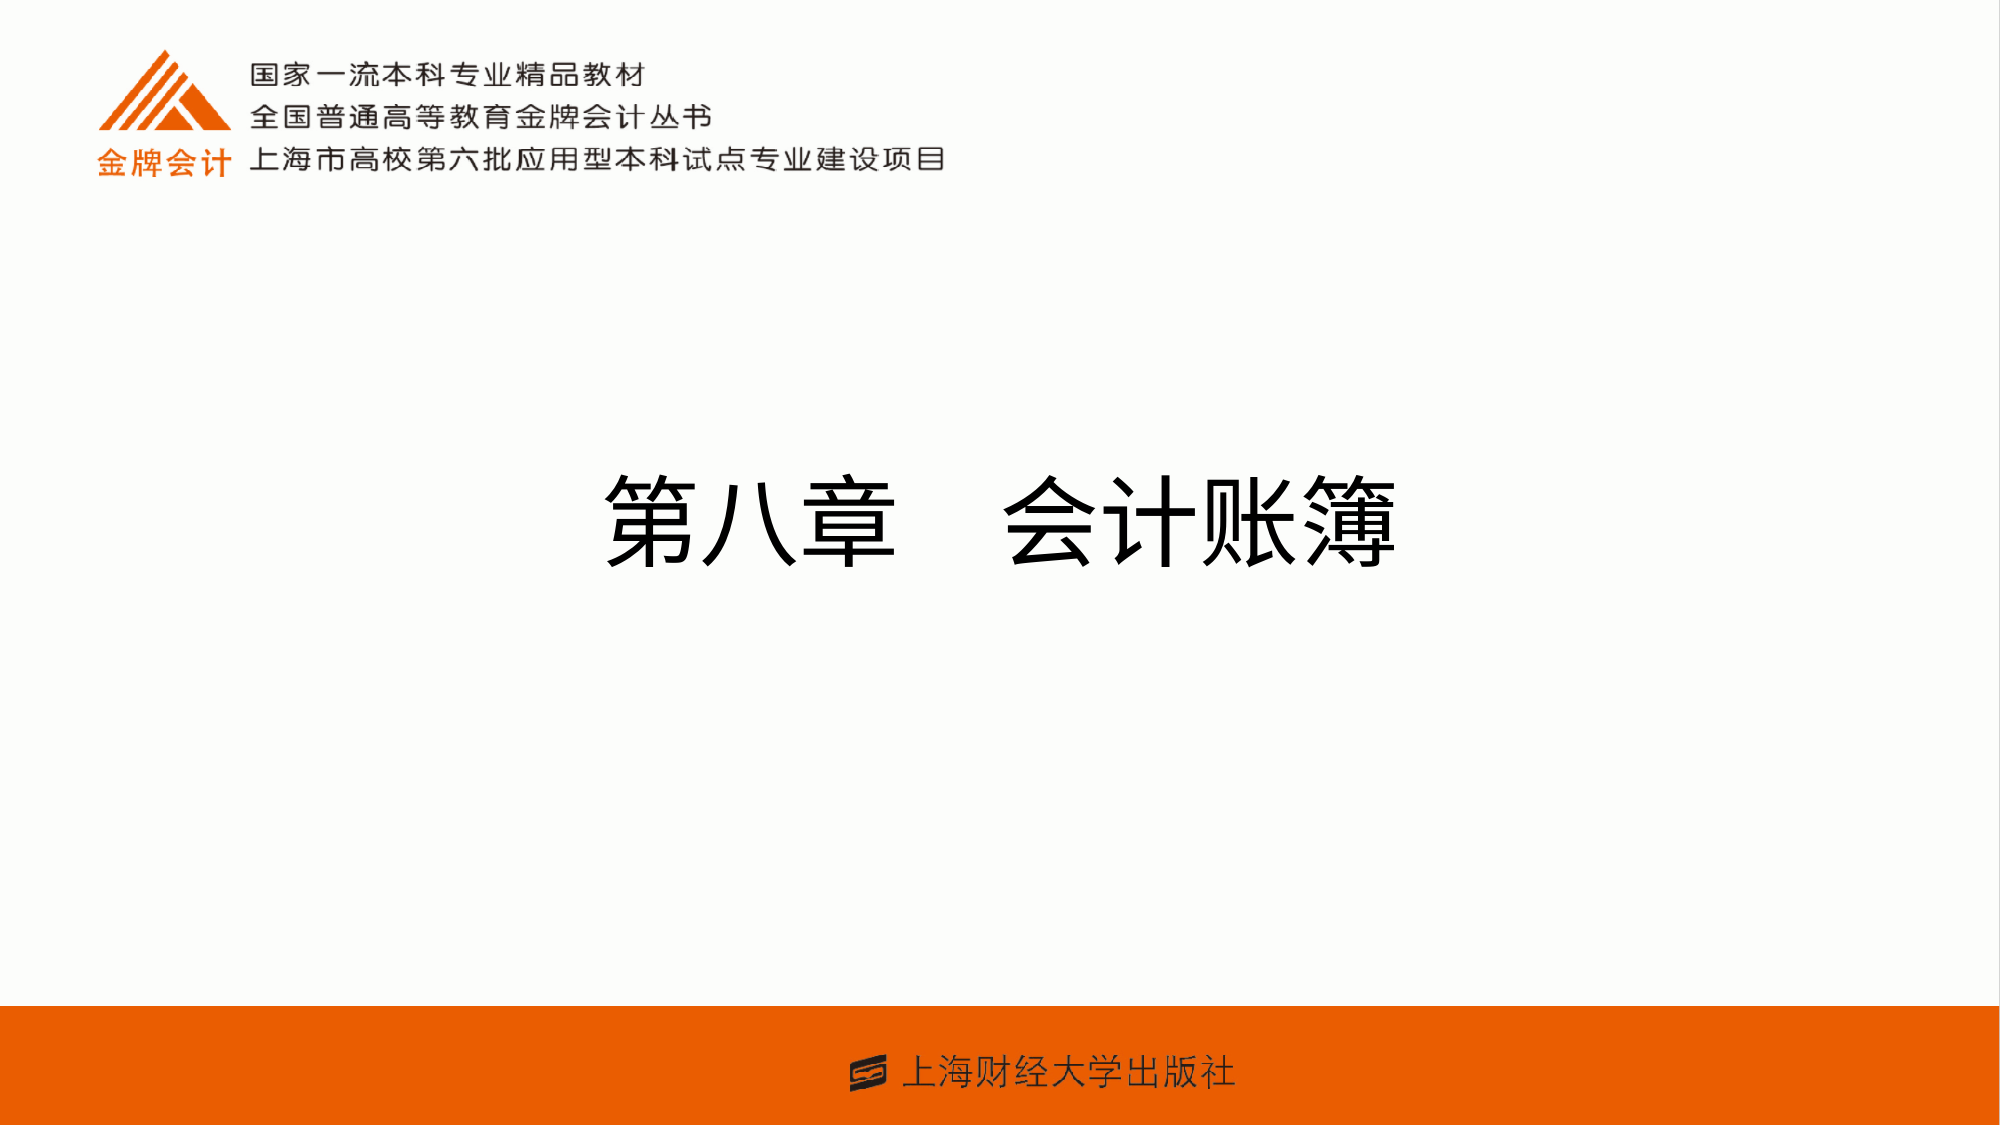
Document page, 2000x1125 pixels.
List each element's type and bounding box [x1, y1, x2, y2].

list [0, 0, 2000, 1125]
